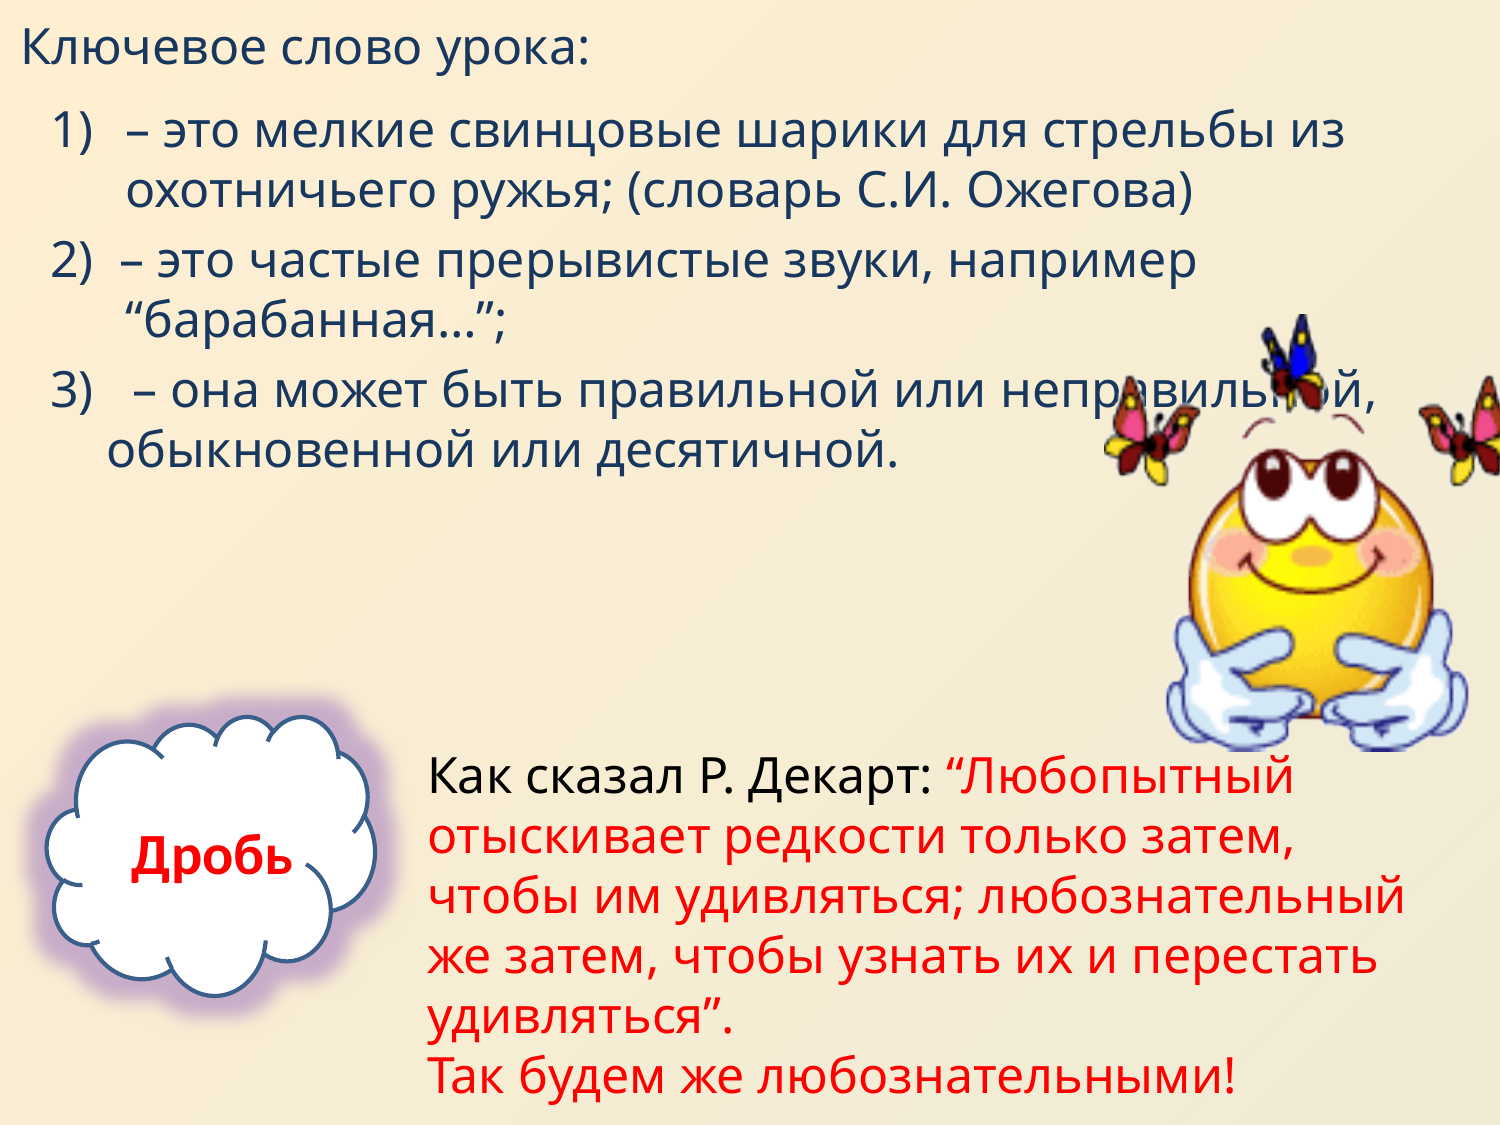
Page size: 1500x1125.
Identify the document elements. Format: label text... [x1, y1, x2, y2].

list – это мелкие свинцовые шарики для стрельбы из охотничьего ружья; (словарь С.И. Ожегова) 2) – это частые прерывистые звуки, например “барабанная…”; 3) – она может быть правильной или неправильной, обыкновенной или десятичной. [35, 90, 1465, 762]
picture [1104, 314, 1500, 752]
text_box Дробь [117, 808, 317, 894]
text_box Ключевое слово урока: [5, 7, 756, 82]
text_box Как сказал Р. Декарт: “Любопытный отыскивает редкости только затем, чтобы им удивляться; любознательный же затем, чтобы узнать их и перестать удивляться”. Так будем же любознательными! [412, 736, 1468, 1112]
text_box Дробь [44, 714, 378, 999]
